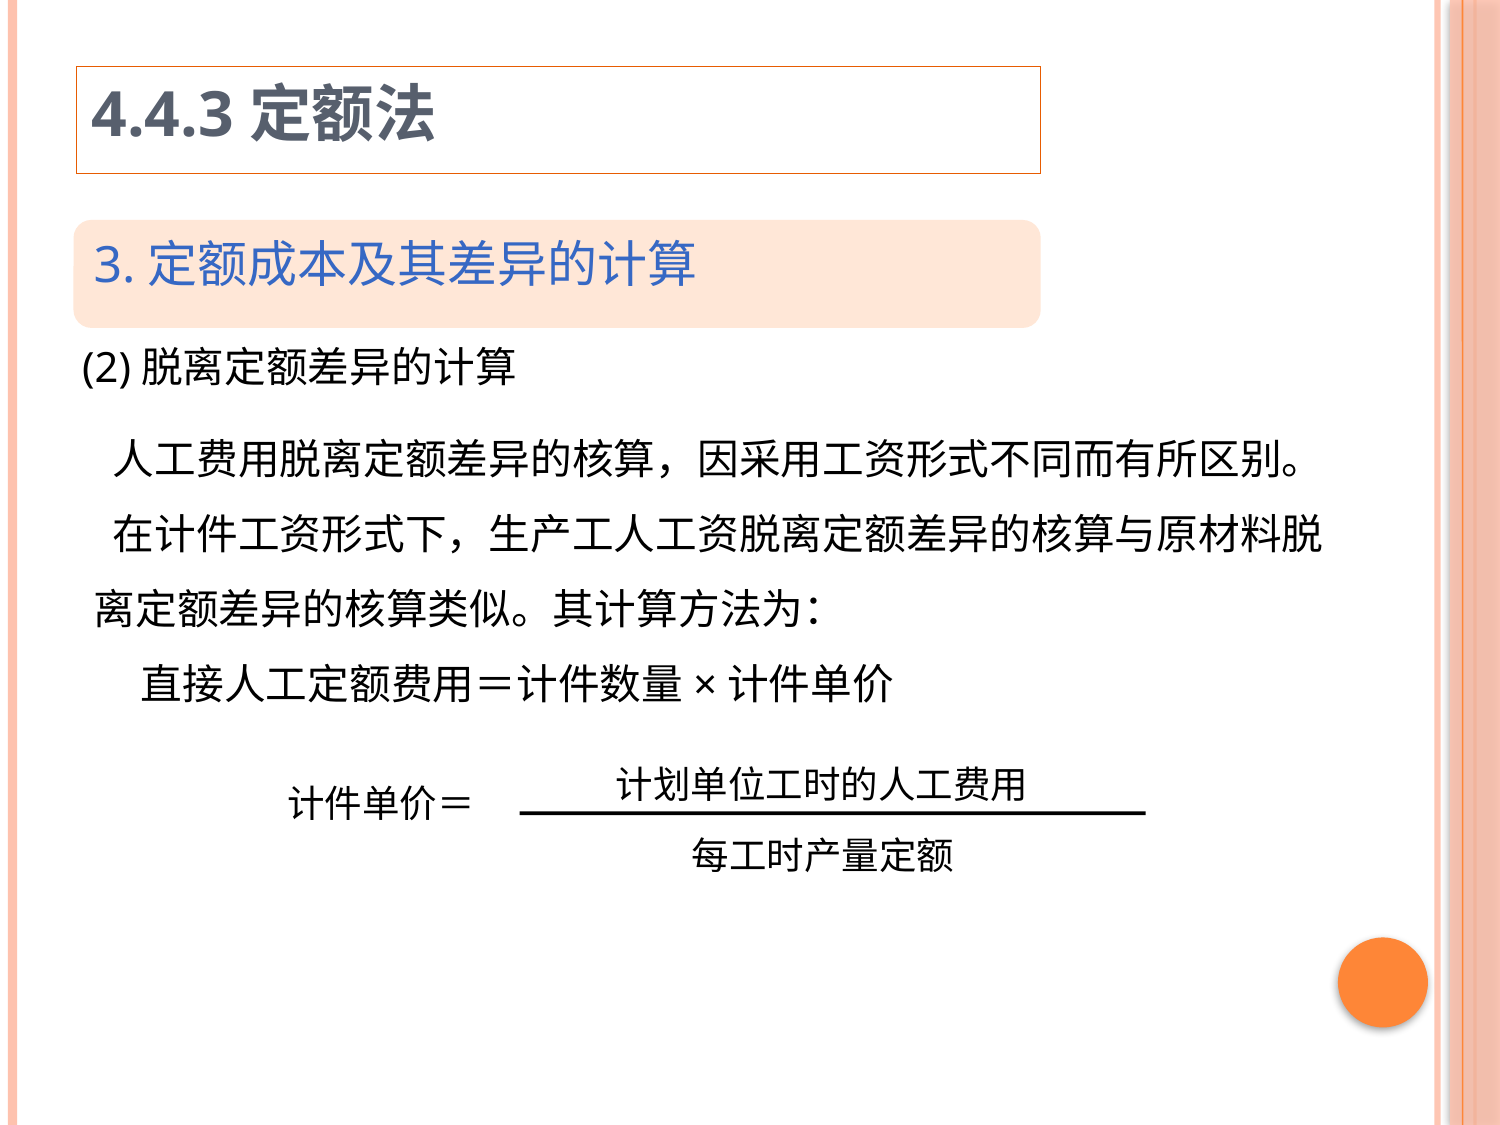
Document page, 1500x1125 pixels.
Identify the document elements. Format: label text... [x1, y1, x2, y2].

text_box (2)脱离定额差异的计算 [67, 333, 868, 399]
text_box 3.定额成本及其差异的计算 [73, 219, 1041, 328]
text_box 人工费用脱离定额差异的核算，因采用工资形式不同而有所区别。 在计件工资形式下，生产工人工资脱离定额差异的核算与原材料脱离定额差异的核算类似。其计算方法为： 直接人工定额费用＝计件数量×计件单价 [78, 400, 1376, 715]
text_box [270, 757, 1147, 886]
text_box 4.4.3定额法 [76, 66, 1041, 174]
